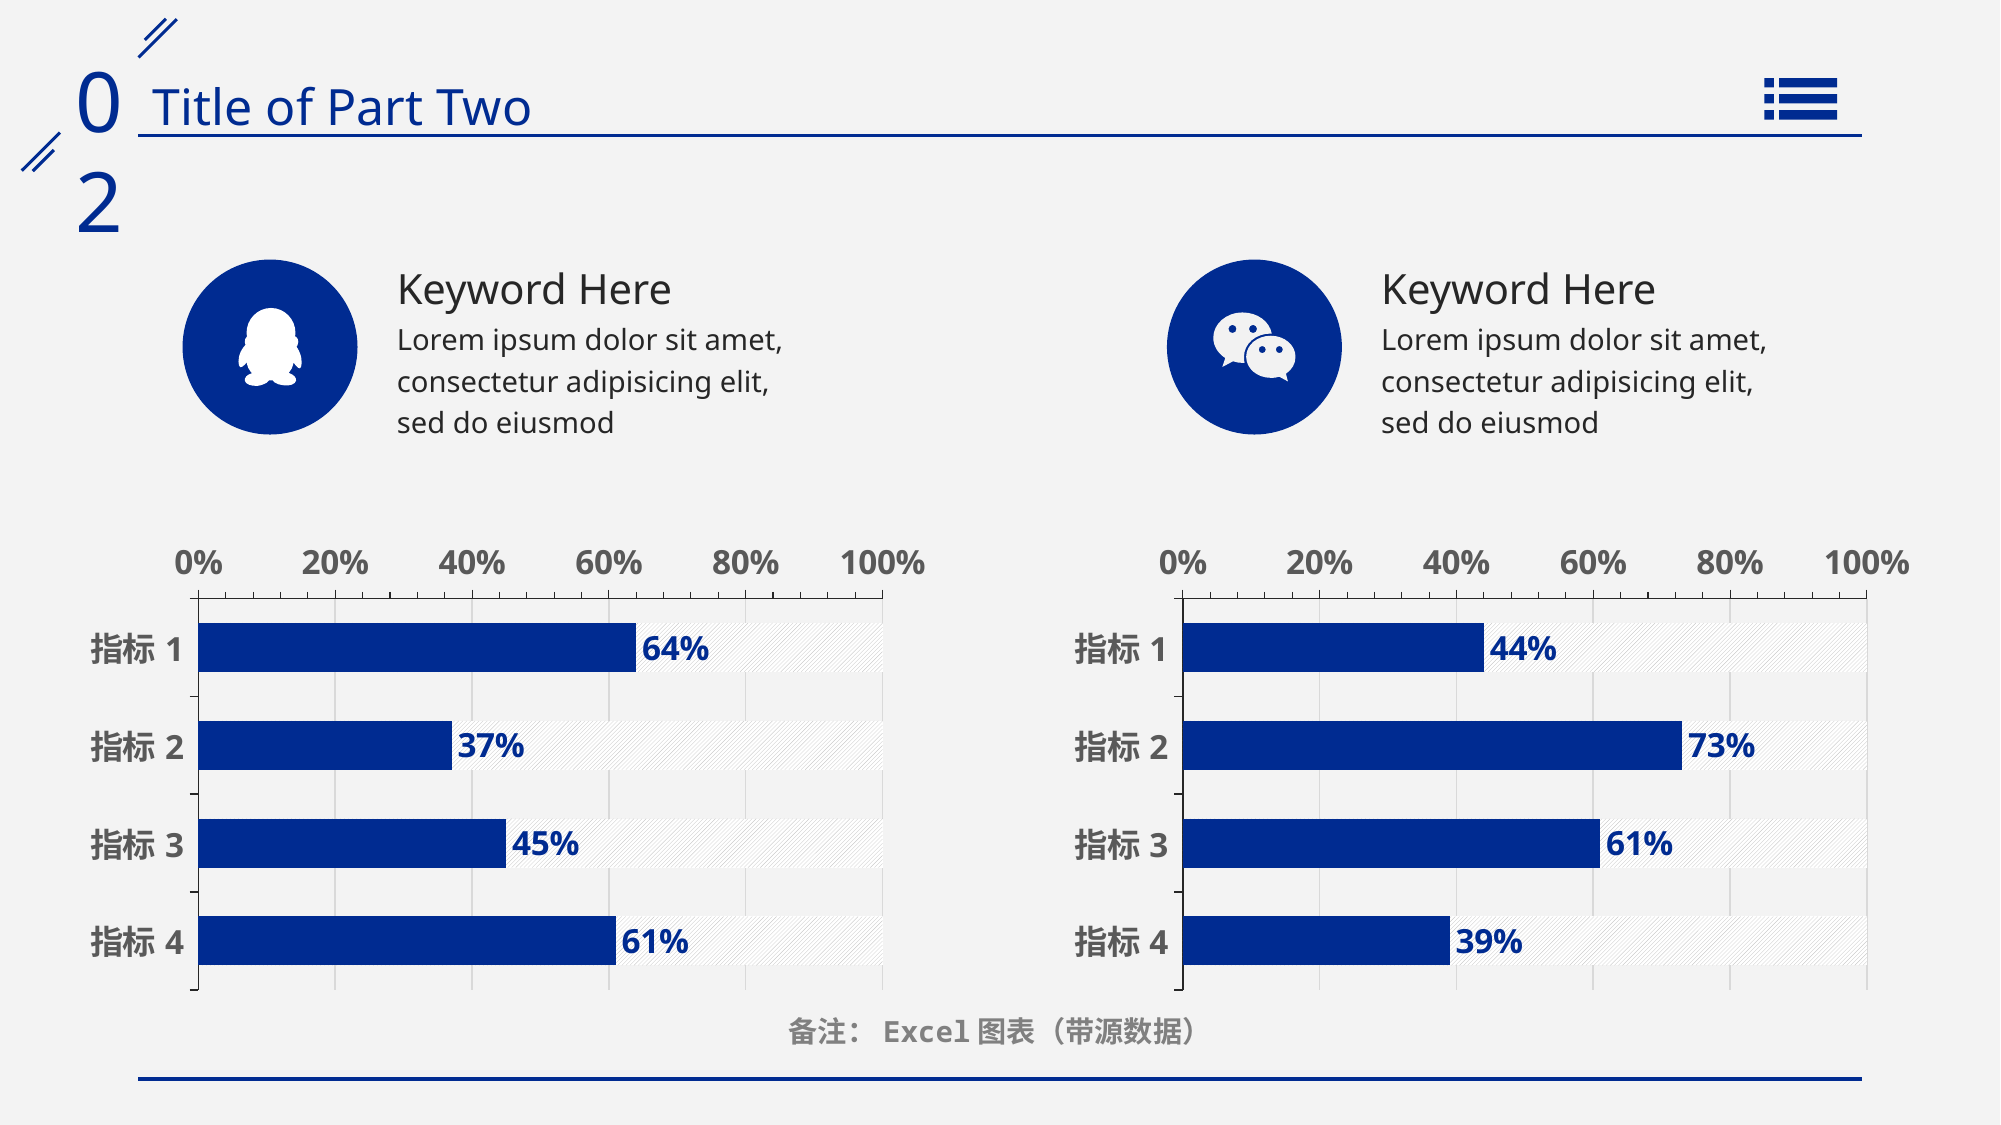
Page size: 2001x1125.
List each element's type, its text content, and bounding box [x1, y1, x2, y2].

text_box [181, 258, 359, 436]
text_box 备注：Excel图表（带源数据） [743, 999, 1257, 1056]
text_box [1165, 258, 1343, 436]
text_box Lorem ipsum dolor sit amet, consectetur adipisicing elit, sed do eiusmod [382, 306, 833, 448]
text_box [238, 307, 302, 386]
text_box Keyword Here [382, 245, 760, 320]
text_box Lorem ipsum dolor sit amet, consectetur adipisicing elit, sed do eiusmod [1366, 306, 1818, 448]
chart [1056, 530, 1928, 1000]
chart [72, 530, 943, 1000]
text_box Keyword Here [1366, 245, 1745, 320]
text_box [1213, 312, 1296, 382]
